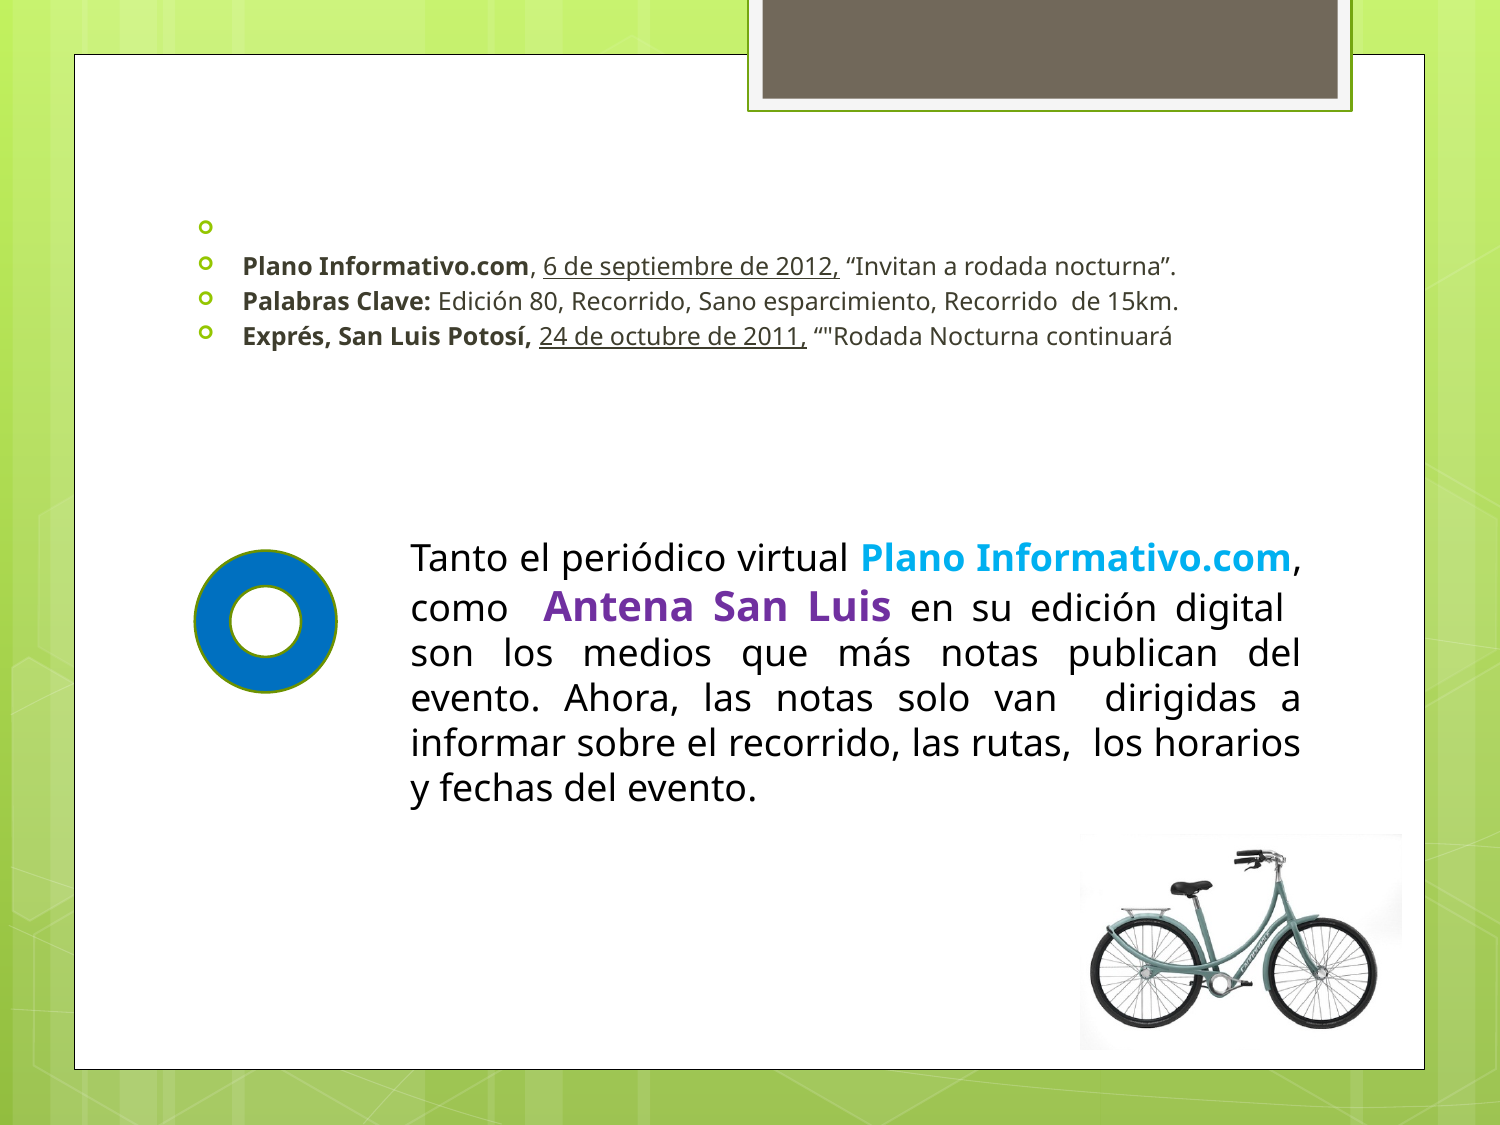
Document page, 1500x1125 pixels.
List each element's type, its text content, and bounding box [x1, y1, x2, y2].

text_box [193, 549, 338, 694]
picture [1080, 833, 1402, 1051]
text_box Tanto el periódico virtual Plano Informativo.com, como Antena San Luis en su edición digital son los medios que más notas publican del evento. Ahora, las notas solo van dirigidas a informar sobre el recorrido, las rutas, los horarios y fechas del evento. [395, 527, 1317, 817]
list Plano Informativo.com, 6 de septiembre de 2012, “Invitan a rodada nocturna”. Palabras Clave: Edición 80, Recorrido, Sano esparcimiento, Recorrido de 15km. Exprés, San Luis Potosí, 24 de octubre de 2011, “"Rodada Nocturna continuará [171, 208, 1412, 591]
